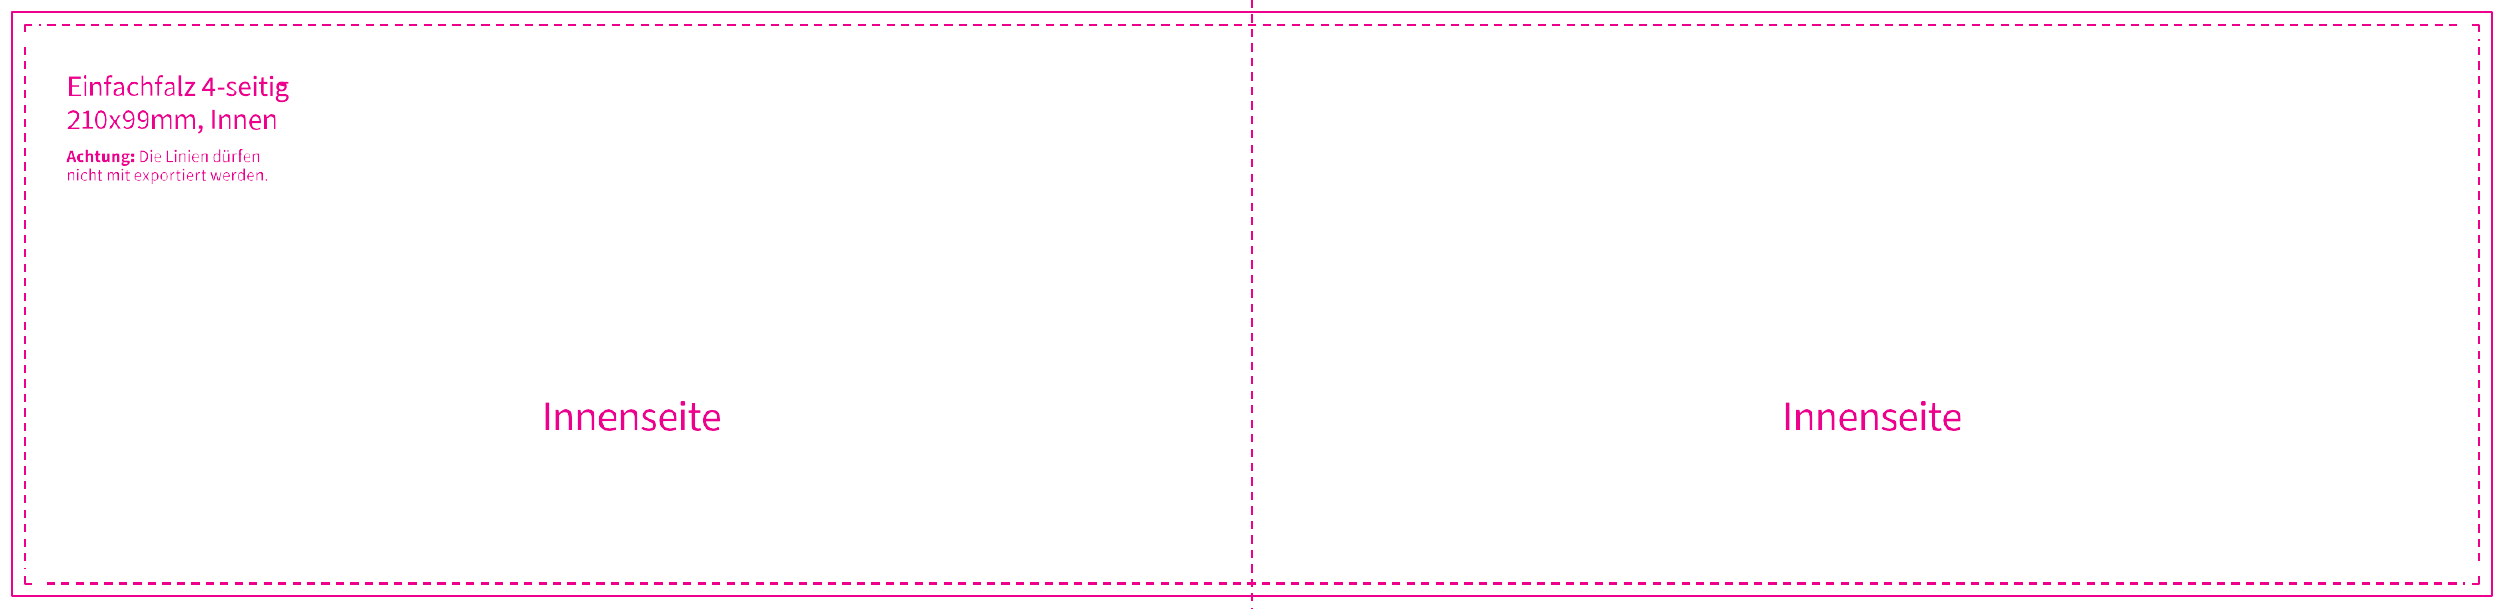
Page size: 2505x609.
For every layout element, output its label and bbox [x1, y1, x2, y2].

text_box [68, 74, 289, 103]
text_box [545, 400, 721, 431]
text_box [1785, 402, 1857, 431]
text_box [24, 24, 32, 33]
text_box [212, 109, 276, 130]
text_box [2471, 576, 2480, 584]
text_box [2471, 24, 2480, 33]
text_box [67, 109, 203, 134]
text_box [24, 576, 32, 584]
text_box [66, 149, 267, 184]
text_box [1861, 400, 1961, 431]
